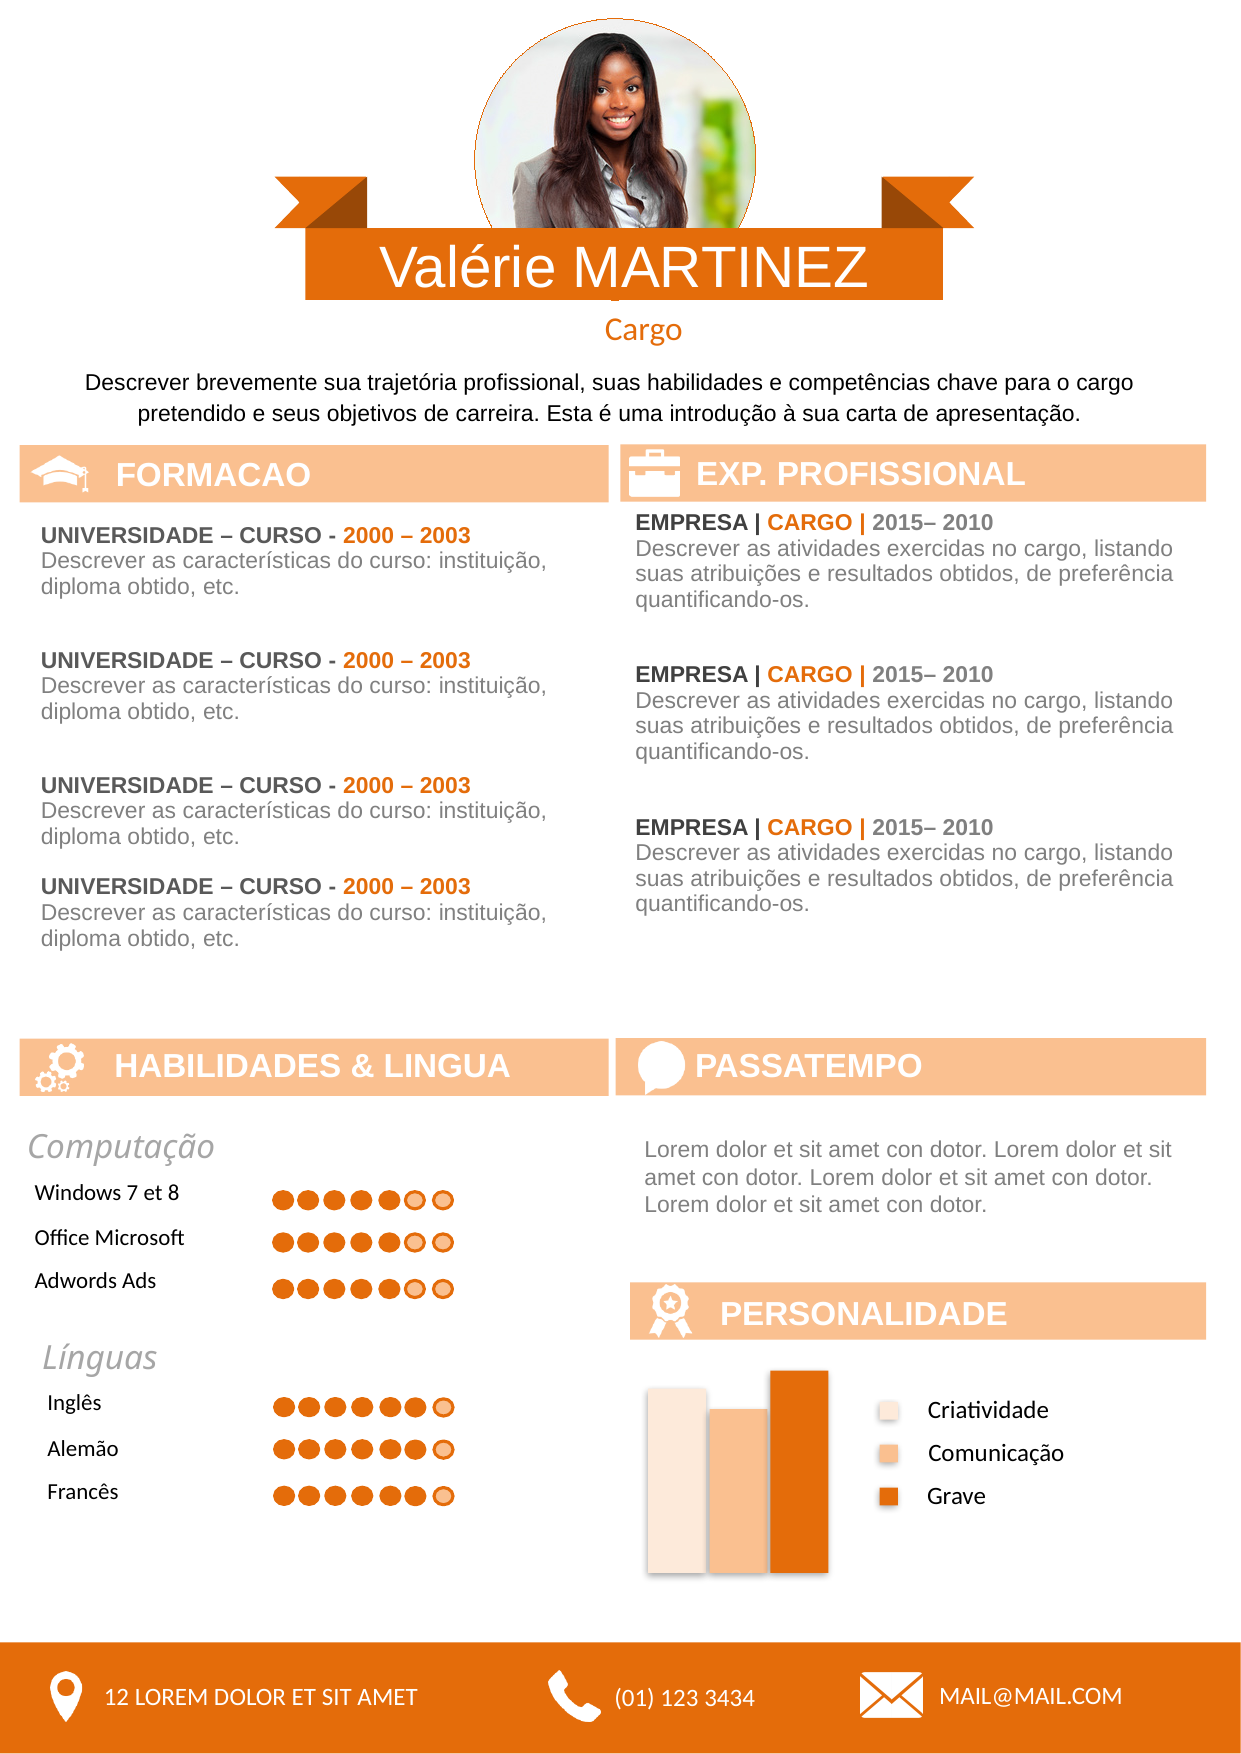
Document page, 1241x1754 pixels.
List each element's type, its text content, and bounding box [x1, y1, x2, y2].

table_cell Francês [33, 1475, 167, 1520]
text_box [274, 1398, 294, 1416]
text_box [351, 1280, 371, 1298]
picture [30, 444, 89, 503]
picture [859, 1663, 924, 1727]
text_box [433, 1398, 454, 1417]
text_box [352, 1440, 372, 1458]
text_box [299, 1398, 319, 1416]
text_box [433, 1233, 453, 1252]
text_box Descrever brevemente sua trajetória profissional, suas habilidades e competências chave para o cargo pretendido e seus objetivos de carreira. Esta é uma introdução à sua carta de apresentação. [67, 355, 1153, 434]
text_box [274, 1487, 294, 1505]
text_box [274, 176, 368, 229]
text_box [405, 1280, 425, 1298]
text_box PASSATEMPO [680, 1036, 1190, 1092]
text_box [614, 1036, 680, 1097]
table_header Inglês [33, 1386, 167, 1432]
text_box [628, 1280, 1208, 1342]
picture [548, 1670, 601, 1723]
text_box [0, 1640, 1241, 1754]
text_box [433, 1487, 454, 1505]
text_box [881, 176, 975, 229]
text_box [405, 1441, 425, 1459]
text_box [298, 1233, 318, 1252]
text_box [299, 1440, 319, 1458]
text_box [379, 1191, 399, 1209]
text_box [324, 1233, 344, 1252]
picture [643, 1284, 697, 1338]
text_box FORMACAO [101, 445, 327, 501]
text_box [298, 1191, 318, 1209]
text_box [299, 1487, 319, 1505]
table_cell Alemão [33, 1432, 167, 1475]
text_box [325, 1398, 345, 1416]
text_box [273, 1191, 293, 1209]
text_box [879, 1444, 899, 1463]
text_box [18, 1037, 611, 1098]
table_cell EMPRESA | CARGO | 2015– 2010 Descrever as atividades exercidas no cargo, listando suas atribuições e resultados obtidos, de preferência quantificando-os. [620, 655, 1206, 807]
text_box [379, 1280, 399, 1298]
text_box [647, 1388, 707, 1574]
text_box [87, 443, 611, 504]
table_cell Office Microsoft [20, 1221, 249, 1264]
text_box Computação [12, 1118, 231, 1173]
text_box Criatividade [913, 1386, 1065, 1429]
text_box [18, 443, 31, 504]
picture [474, 18, 757, 301]
text_box [879, 1401, 899, 1420]
text_box [379, 1233, 399, 1252]
table_cell Adwords Ads [20, 1264, 249, 1310]
text_box [433, 1191, 453, 1209]
text_box [273, 1280, 293, 1298]
text_box Valérie MARTINEZ [303, 226, 469, 302]
text_box [380, 1487, 400, 1505]
picture [40, 1671, 91, 1723]
text_box [324, 1280, 344, 1298]
picture [35, 1043, 84, 1092]
text_box [352, 1487, 372, 1505]
text_box Valérie MARTINEZ [762, 226, 945, 302]
text_box MAIL@MAIL.COM [929, 1672, 1138, 1718]
text_box PERSONALIDADE [705, 1284, 1215, 1340]
text_box Cargo [427, 300, 860, 355]
text_box [274, 1440, 294, 1458]
text_box [273, 1233, 293, 1252]
table_header EMPRESA | CARGO | 2015– 2010 Descrever as atividades exercidas no cargo, listando suas atribuições e resultados obtidos, de preferência quantificando-os. [620, 502, 1206, 655]
table_cell EMPRESA | CARGO | 2015– 2010 Descrever as atividades exercidas no cargo, listando suas atribuições e resultados obtidos, de preferência quantificando-os. [620, 807, 1206, 959]
text_box EXP. PROFISSIONAL [681, 445, 1042, 500]
text_box [352, 1398, 372, 1416]
text_box Comunicação [913, 1429, 1080, 1474]
table_cell UNIVERSIDADE – CURSO - 2000 – 2003 Descrever as características do curso: instituição, diploma obtido, etc. [26, 640, 602, 765]
picture [634, 1040, 689, 1095]
text_box [351, 1191, 371, 1209]
text_box 12 LOREM DOLOR ET SIT AMET [93, 1673, 434, 1719]
text_box [325, 1487, 345, 1505]
text_box [380, 1398, 400, 1416]
text_box [324, 1191, 344, 1209]
text_box [433, 1280, 453, 1298]
table_cell UNIVERSIDADE – CURSO - 2000 – 2003 Descrever as características do curso: instituição, diploma obtido, etc. UNIVERSIDADE – CURSO - 2000 – 2003 Descrever as características do curso: instituição, diploma obtido, etc. [26, 765, 602, 972]
text_box [351, 1233, 371, 1252]
table_header Windows 7 et 8 [20, 1175, 249, 1221]
text_box [879, 1487, 899, 1506]
text_box [709, 1408, 765, 1574]
text_box HABILIDADES & LINGUA [99, 1036, 609, 1092]
picture [629, 447, 680, 498]
text_box [380, 1440, 400, 1458]
text_box [405, 1487, 425, 1505]
text_box Grave [912, 1471, 1001, 1517]
table_header UNIVERSIDADE – CURSO - 2000 – 2003 Descrever as características do curso: instituição, diploma obtido, etc. [26, 515, 602, 640]
text_box [325, 1440, 345, 1458]
text_box [298, 1280, 318, 1298]
text_box (01) 123 3434 [604, 1674, 771, 1719]
text_box [405, 1191, 425, 1209]
text_box [405, 1233, 425, 1252]
text_box Lorem dolor et sit amet con dotor. Lorem dolor et sit amet con dotor. Lorem dolor et sit amet con dotor. Lorem dolor et sit amet con dotor. [629, 1127, 1190, 1252]
text_box [770, 1370, 829, 1574]
text_box [405, 1398, 425, 1417]
text_box [433, 1441, 454, 1459]
text_box [692, 1036, 1208, 1097]
text_box Línguas [27, 1328, 173, 1384]
text_box [618, 442, 1208, 504]
